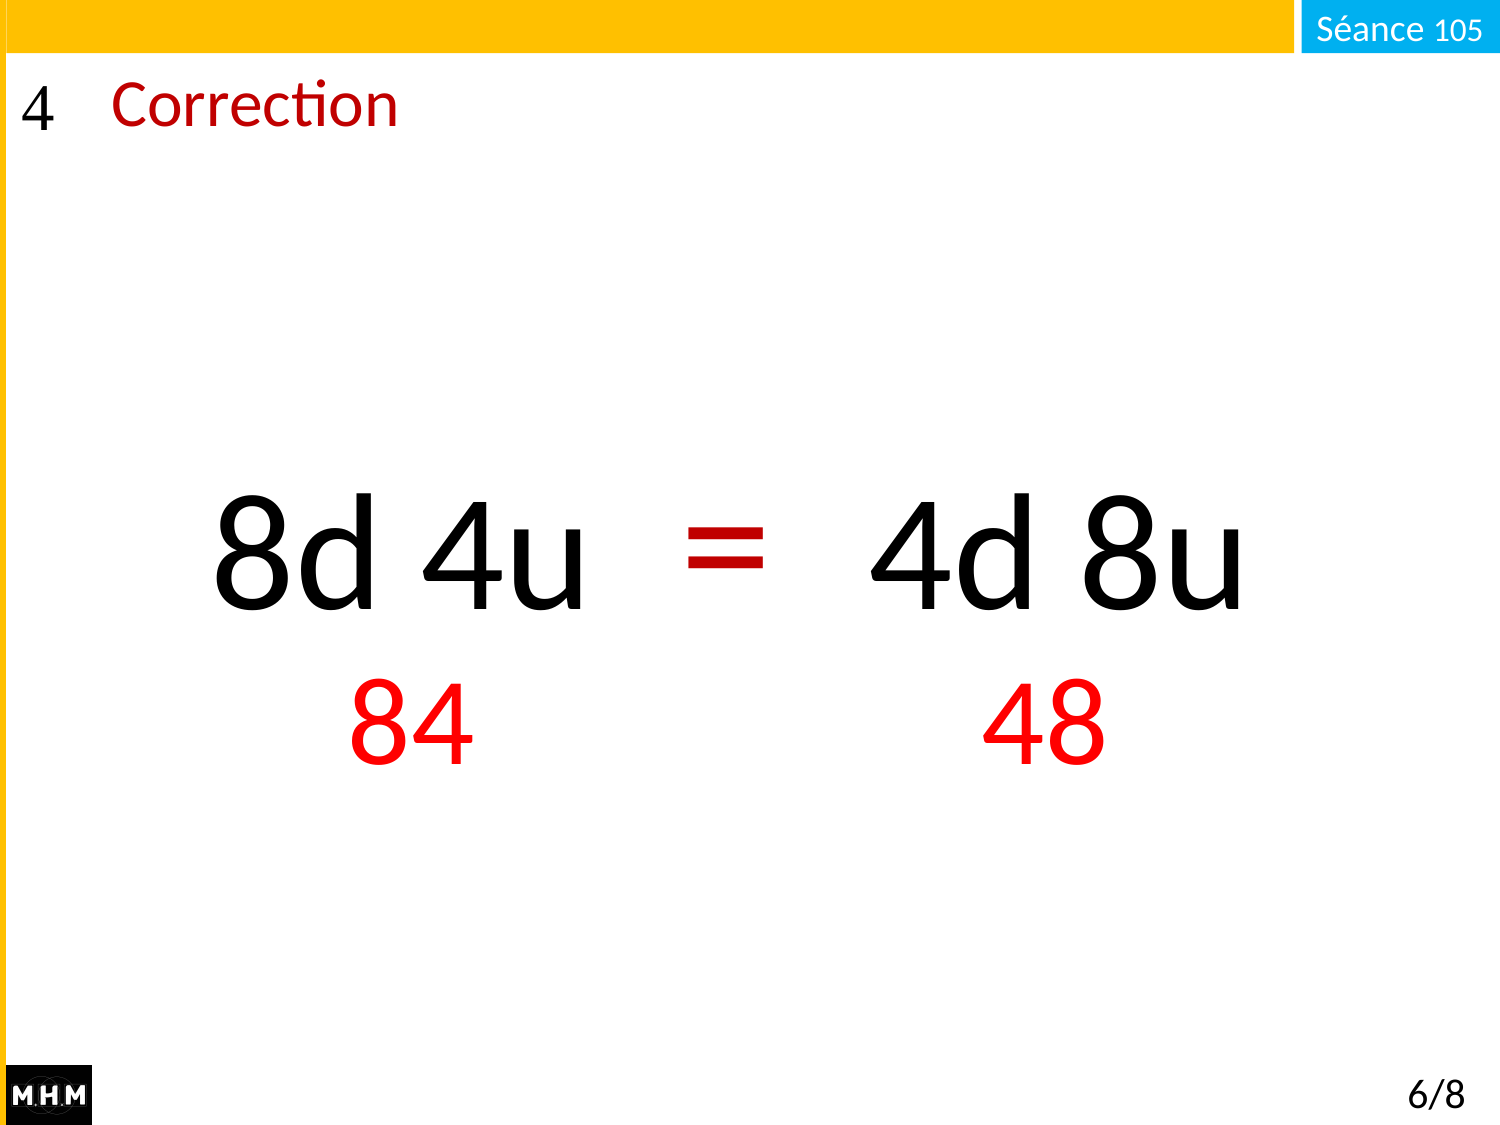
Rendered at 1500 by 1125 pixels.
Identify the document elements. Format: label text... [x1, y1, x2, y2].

text_box 84 48 [333, 632, 1233, 797]
text_box = [632, 415, 821, 632]
text_box 8d 4u . . . 4d 8u [196, 435, 632, 650]
title Correction [96, 60, 1391, 149]
list 6/8 [1373, 1064, 1500, 1125]
picture [6, 1065, 92, 1125]
text_box 8d 4u . . . 4d 8u [821, 435, 1360, 650]
